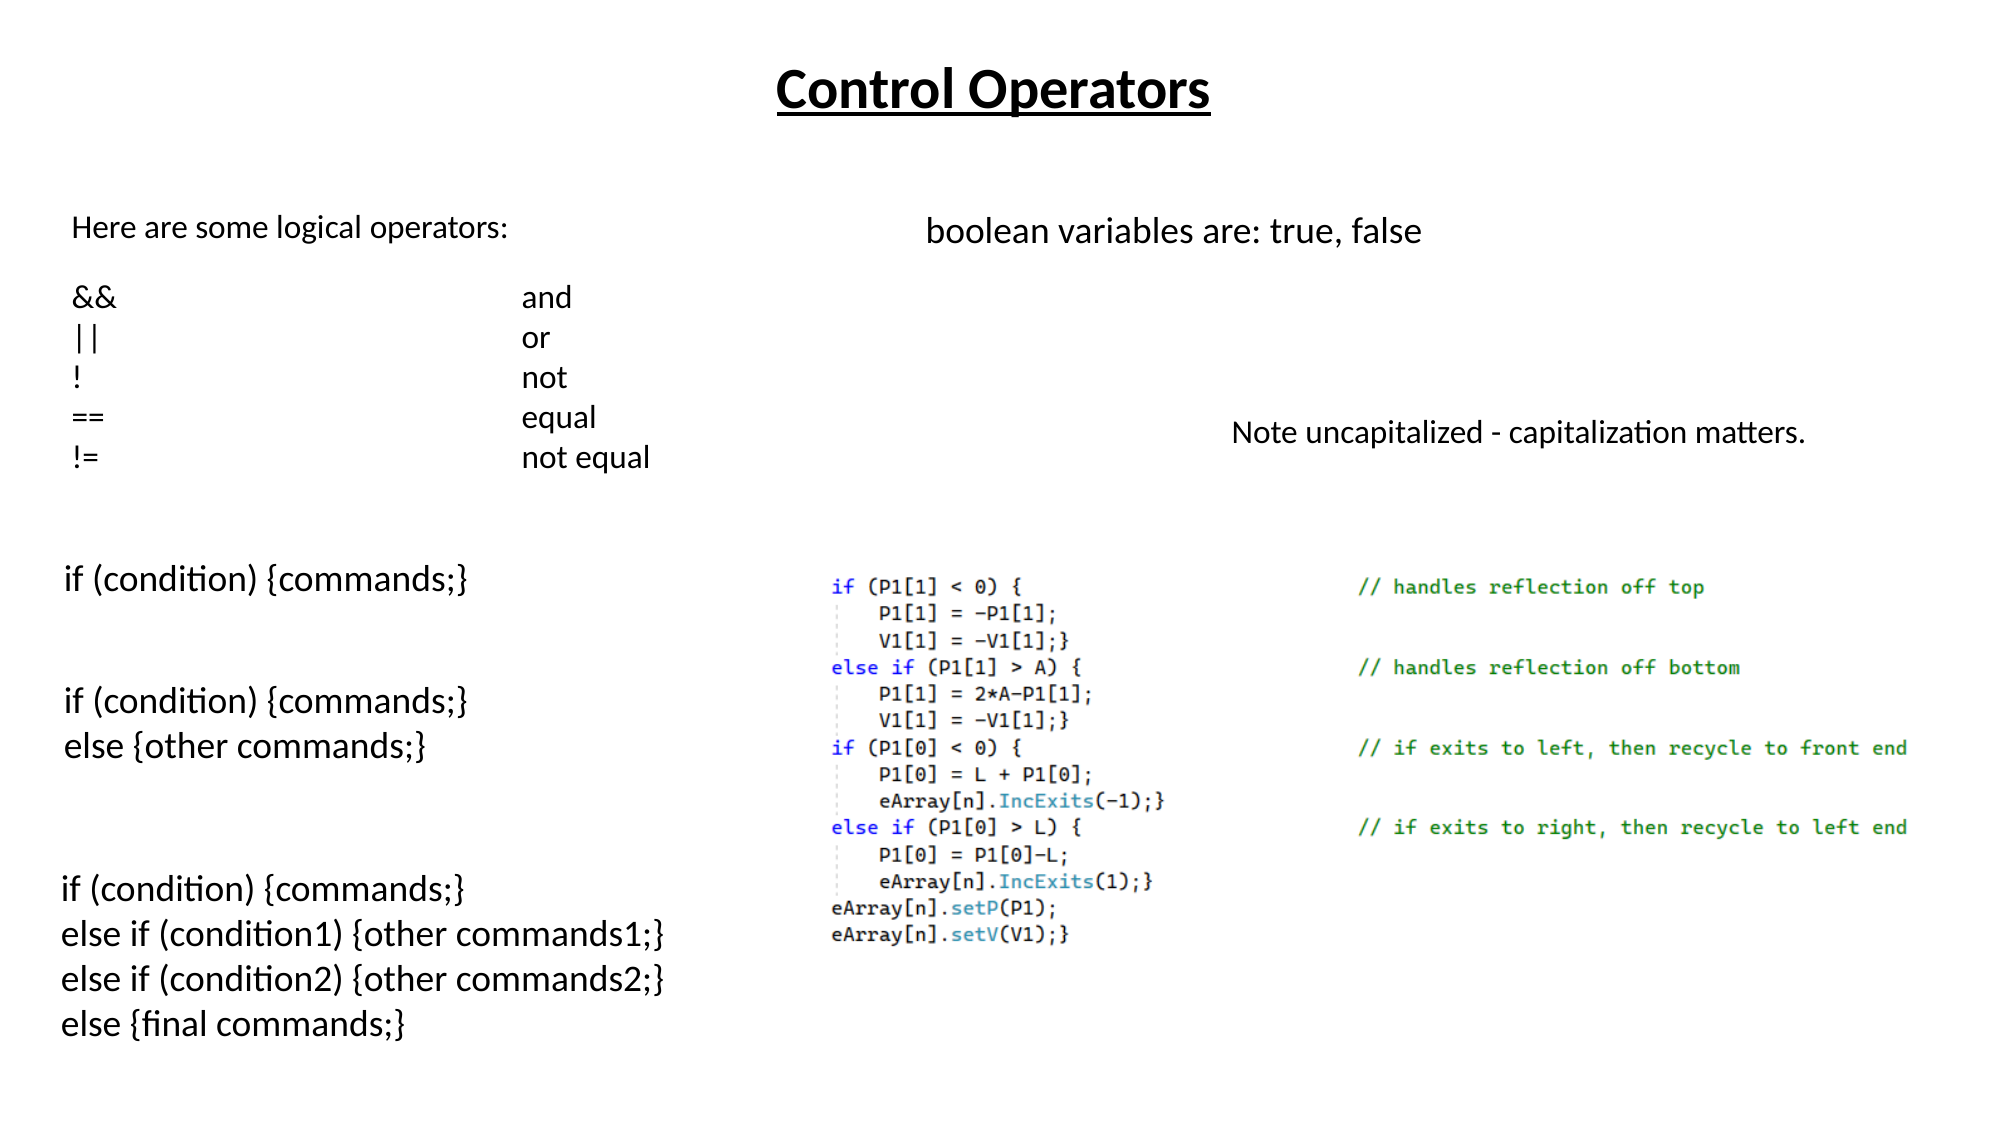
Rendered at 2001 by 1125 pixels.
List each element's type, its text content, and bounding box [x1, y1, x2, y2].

text_box Here are some logical operators: [56, 197, 594, 253]
text_box Note uncapitalized - capitalization matters. [1216, 403, 1823, 458]
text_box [1252, 179, 1445, 379]
text_box if (condition) {commands;} else if (condition1) {other commands1;} else if (condition2) {other commands2;} else {final commands;} [46, 856, 727, 1052]
text_box Control Operators [762, 42, 1270, 128]
picture [823, 556, 1936, 955]
text_box boolean variables are: true, false [910, 198, 1252, 259]
text_box if (condition) {commands;} [49, 546, 554, 607]
text_box && and || or ! not == equal != not equal [56, 267, 727, 483]
text_box if (condition) {commands;} else {other commands;} [49, 668, 509, 774]
